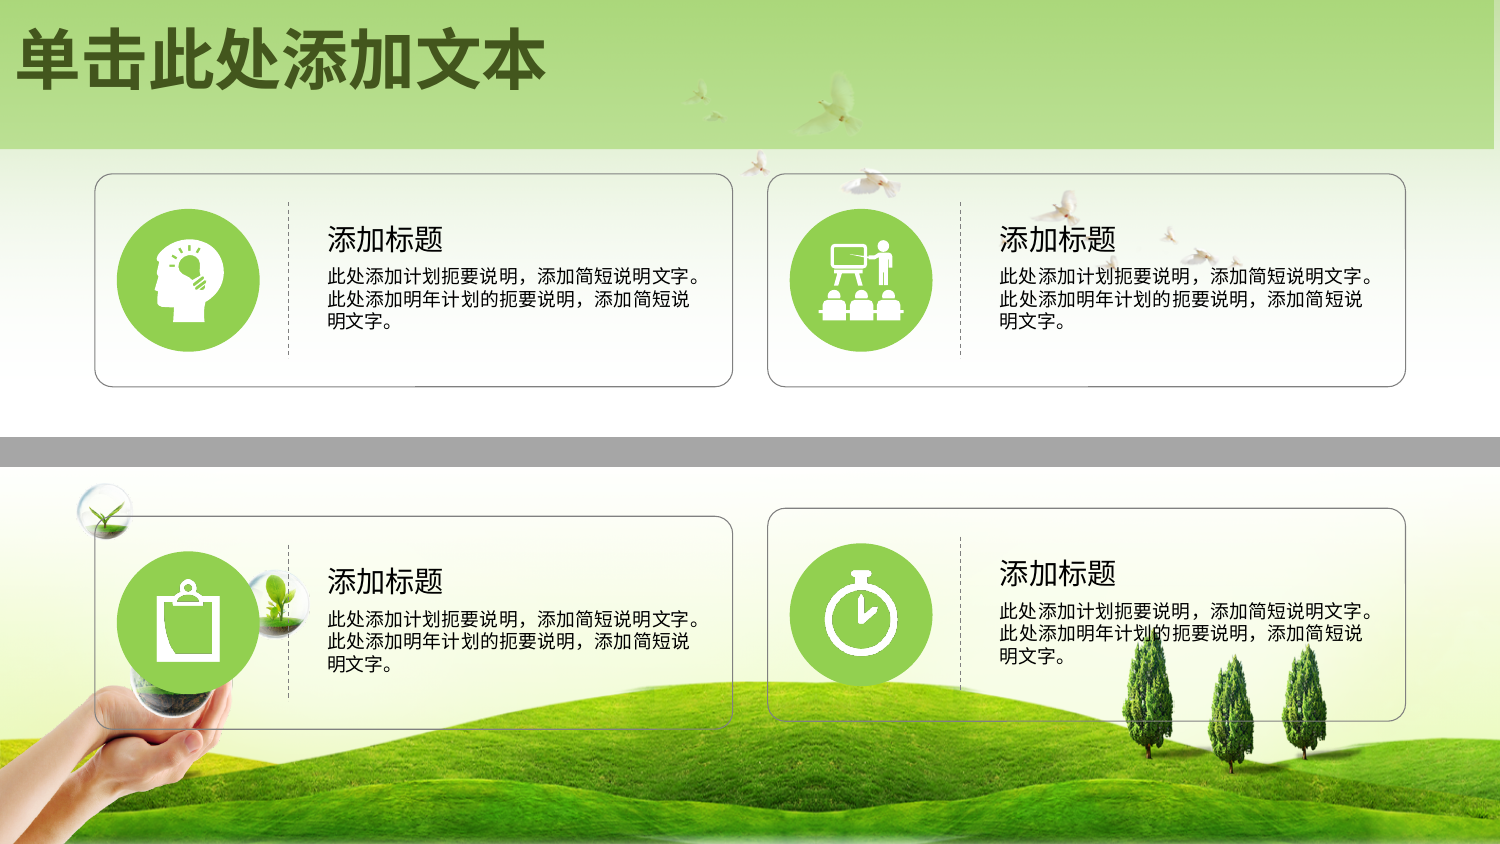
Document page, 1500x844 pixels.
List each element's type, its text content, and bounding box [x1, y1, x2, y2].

text_box 单击此处添加文本 [0, 10, 744, 106]
picture [0, 0, 1500, 436]
text_box [0, 0, 1496, 151]
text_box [94, 515, 733, 730]
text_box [767, 507, 1406, 722]
text_box [0, 436, 1500, 467]
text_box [94, 173, 733, 388]
picture [0, 467, 1500, 844]
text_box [767, 173, 1406, 388]
